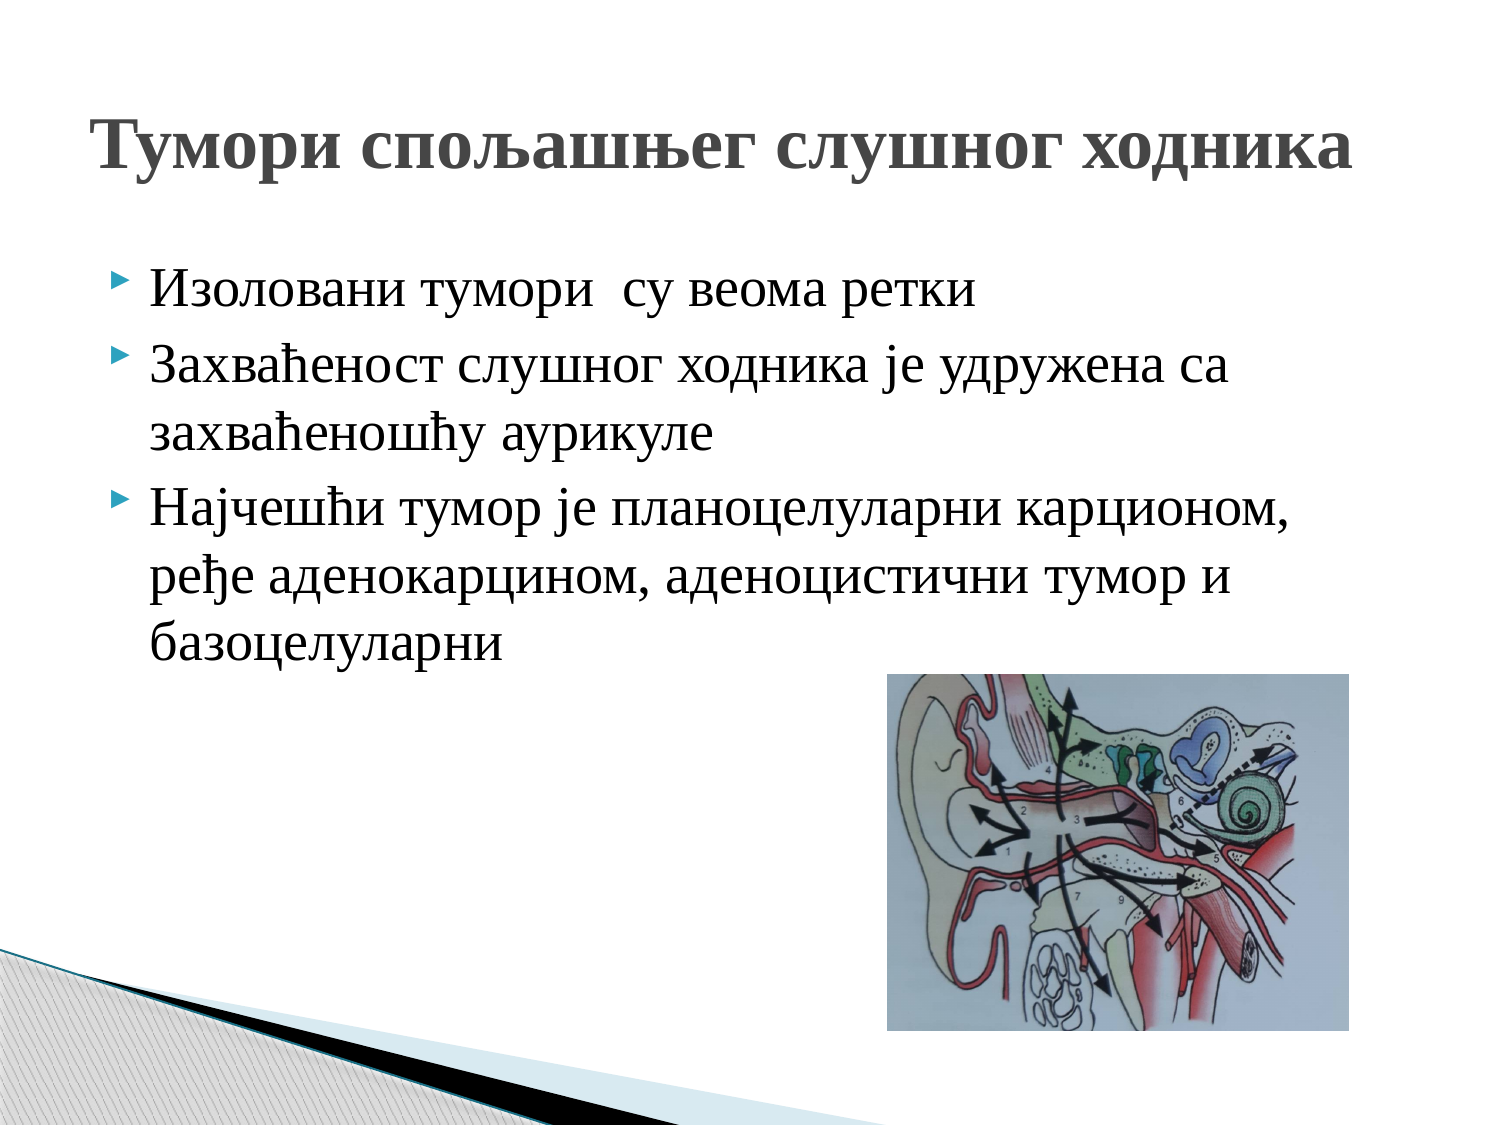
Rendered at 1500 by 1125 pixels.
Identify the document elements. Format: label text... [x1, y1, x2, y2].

title Тумори спољашњег слушног ходника [75, 45, 1425, 233]
picture [887, 674, 1350, 1031]
list Изоловани тумори су веома ретки Захваћеност слушног ходника је удружена са захваћеношћу аурикуле Најчешћи тумор је планоцелуларни карционом, ређе аденокарцином, аденоцистични тумор и базоцелуларни [74, 242, 1426, 986]
